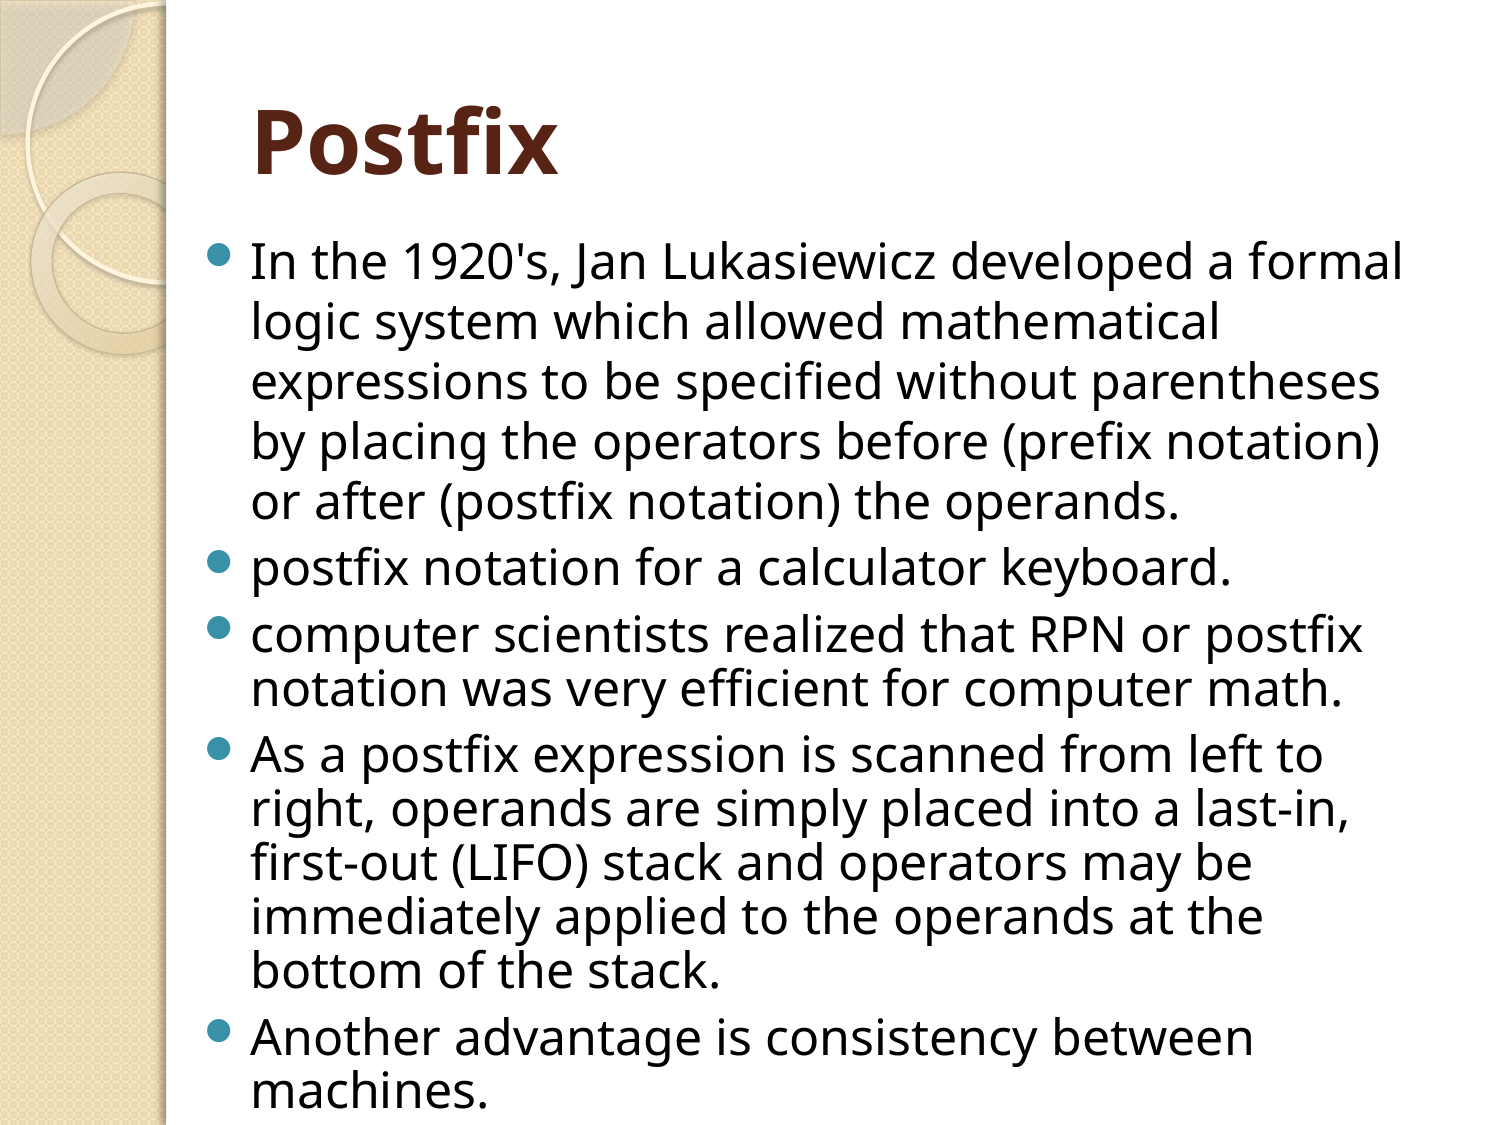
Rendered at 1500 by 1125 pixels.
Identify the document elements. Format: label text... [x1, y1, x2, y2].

title Postfix [235, 45, 1466, 233]
list In the 1920's, Jan Lukasiewicz developed a formal logic system which allowed mathematical expressions to be specified without parentheses by placing the operators before (prefix notation) or after (postfix notation) the operands. postfix notation for a calculator keyboard. computer scientists realized that RPN or postfix notation was very efficient for computer math. As a postfix expression is scanned from left to right, operands are simply placed into a last-in, first-out (LIFO) stack and operators may be immediately applied to the operands at the bottom of the stack. Another advantage is consistency between machines. [175, 222, 1425, 1102]
